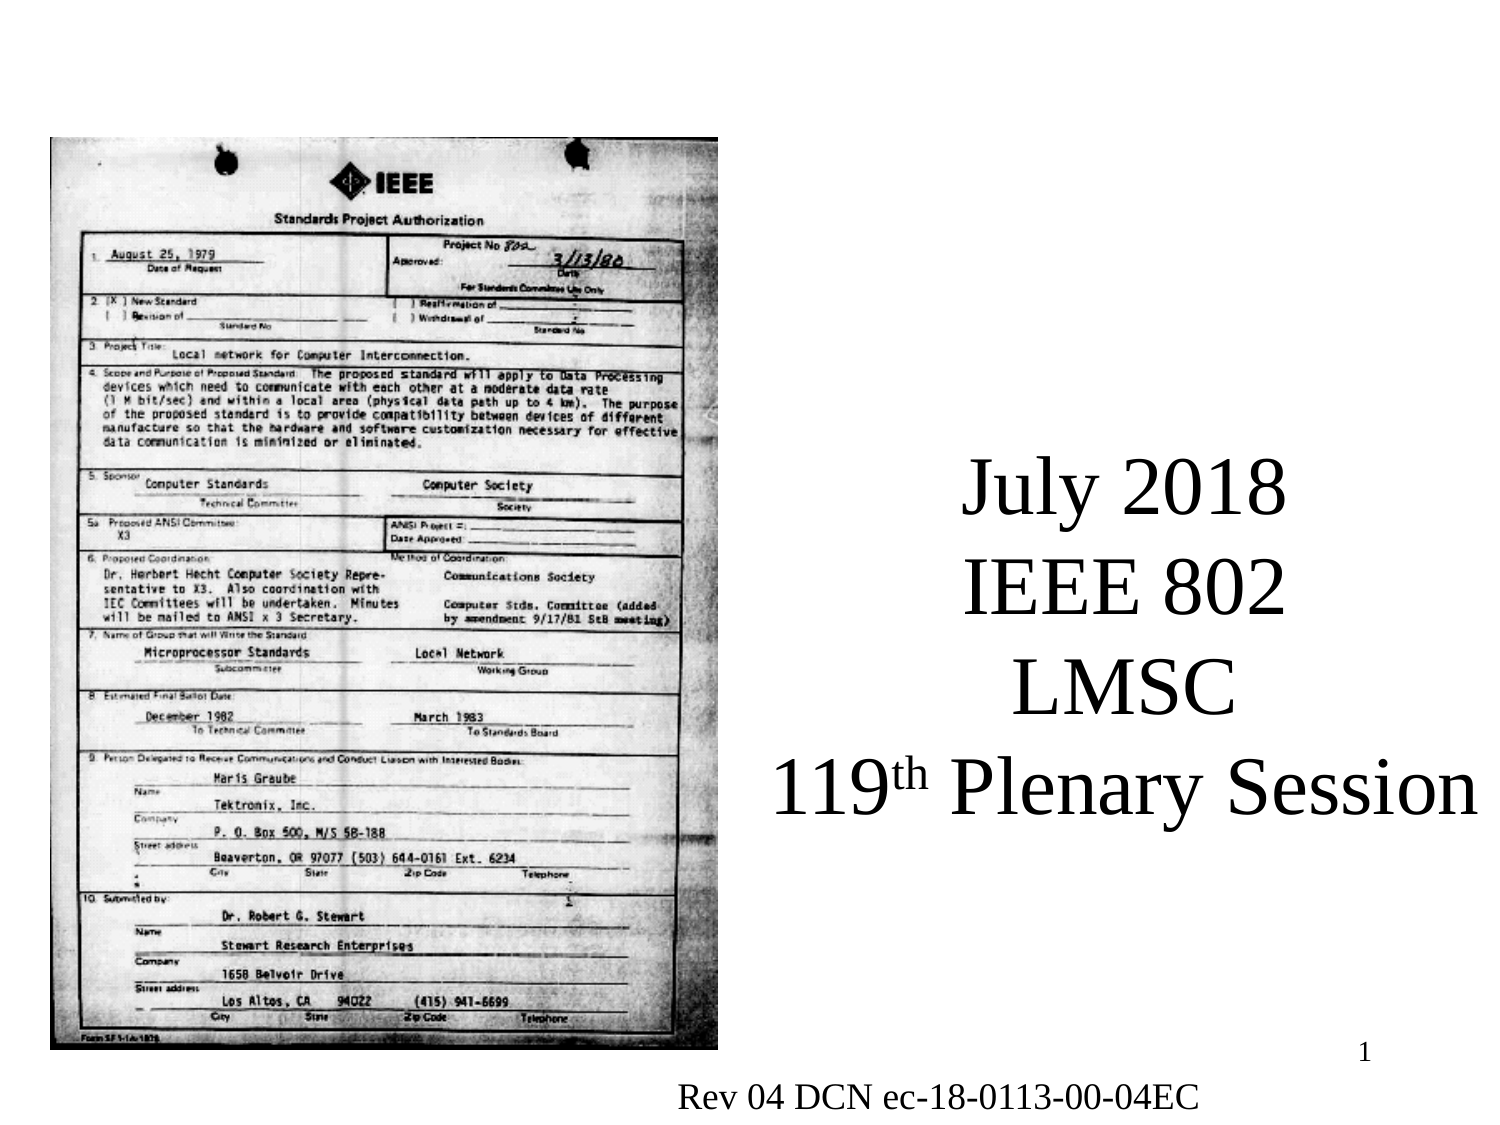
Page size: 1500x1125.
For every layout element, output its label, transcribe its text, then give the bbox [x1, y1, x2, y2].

text_box Rev 04 DCN ec-18-0113-00-04EC [662, 1064, 1500, 1125]
title July 2018 IEEE 802 LMSC 119th Plenary Session [749, 637, 1500, 826]
slide_number 1 [1074, 1024, 1388, 1064]
picture [49, 137, 718, 1051]
